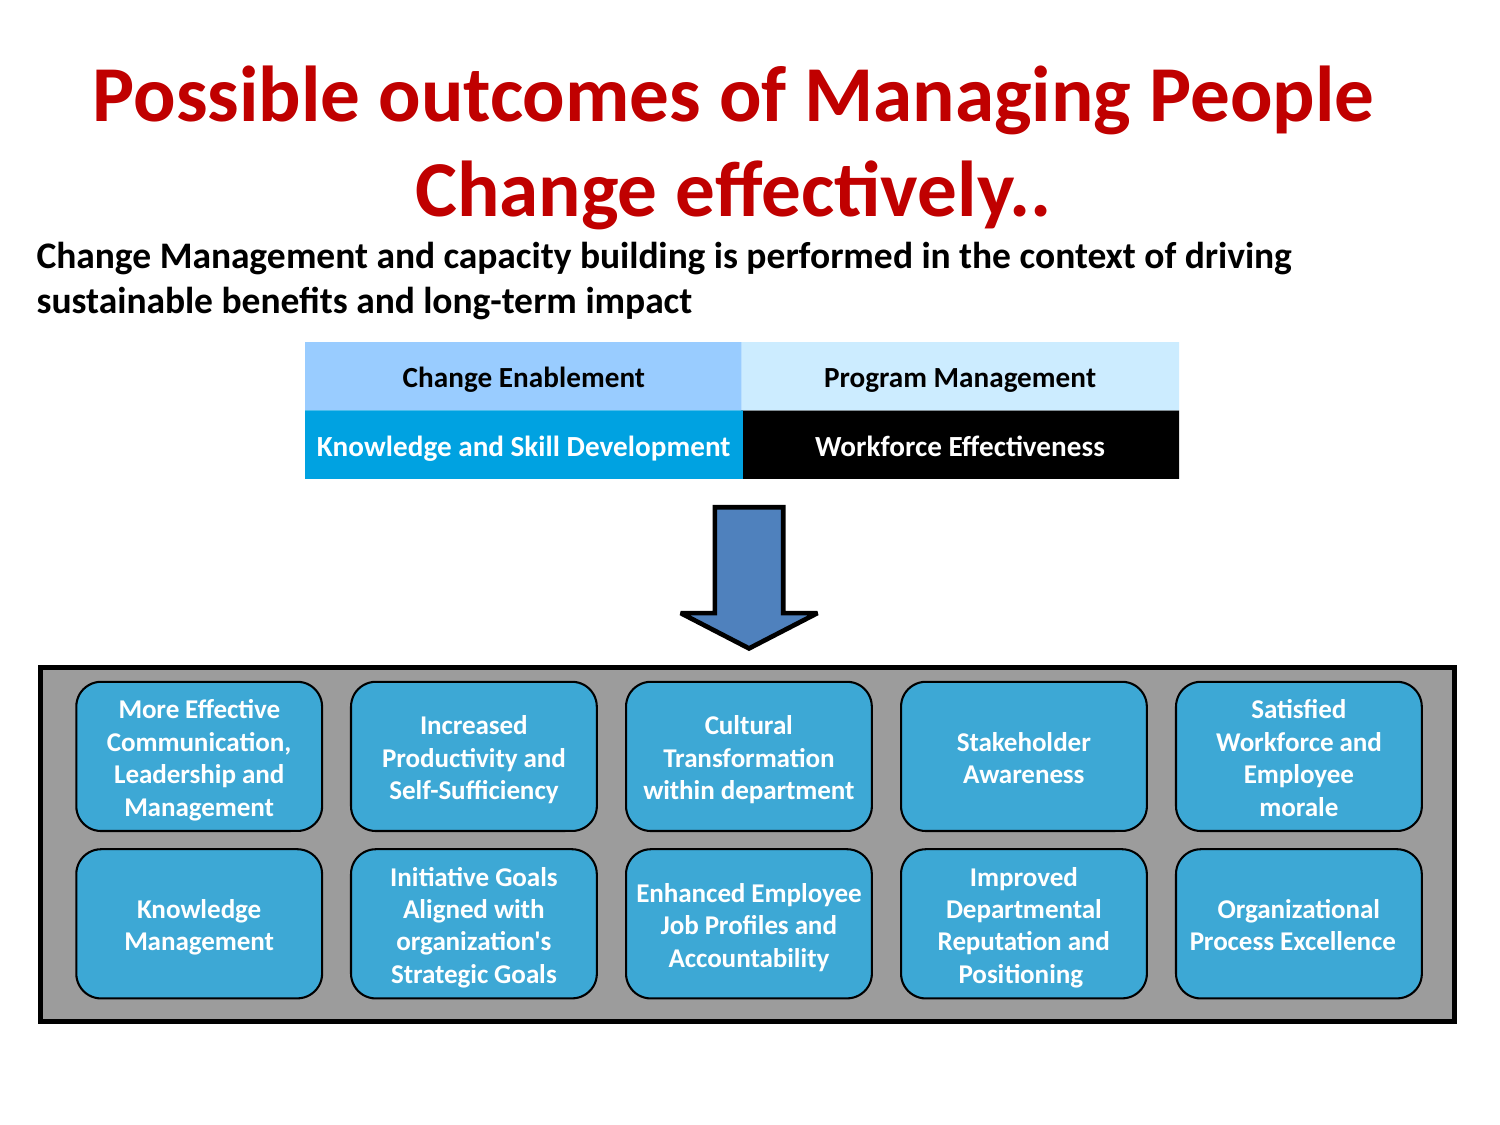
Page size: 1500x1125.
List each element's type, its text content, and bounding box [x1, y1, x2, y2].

text_box Initiative Goals Aligned with organization's Strategic Goals [351, 877, 597, 999]
text_box [680, 507, 818, 649]
list Change Management and capacity building is performed in the context of driving sustainable benefits and long-term impact [21, 223, 1473, 877]
text_box Organizational Process Excellence [1176, 877, 1422, 999]
text_box Enhanced Employee Job Profiles and Accountability [626, 877, 872, 999]
text_box Knowledge Management [76, 877, 323, 999]
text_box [304, 341, 1180, 480]
text_box Improved Departmental Reputation and Positioning [901, 877, 1147, 999]
text_box [40, 877, 1455, 1022]
title Possible outcomes of Managing People Change effectively.. [15, 42, 1454, 268]
